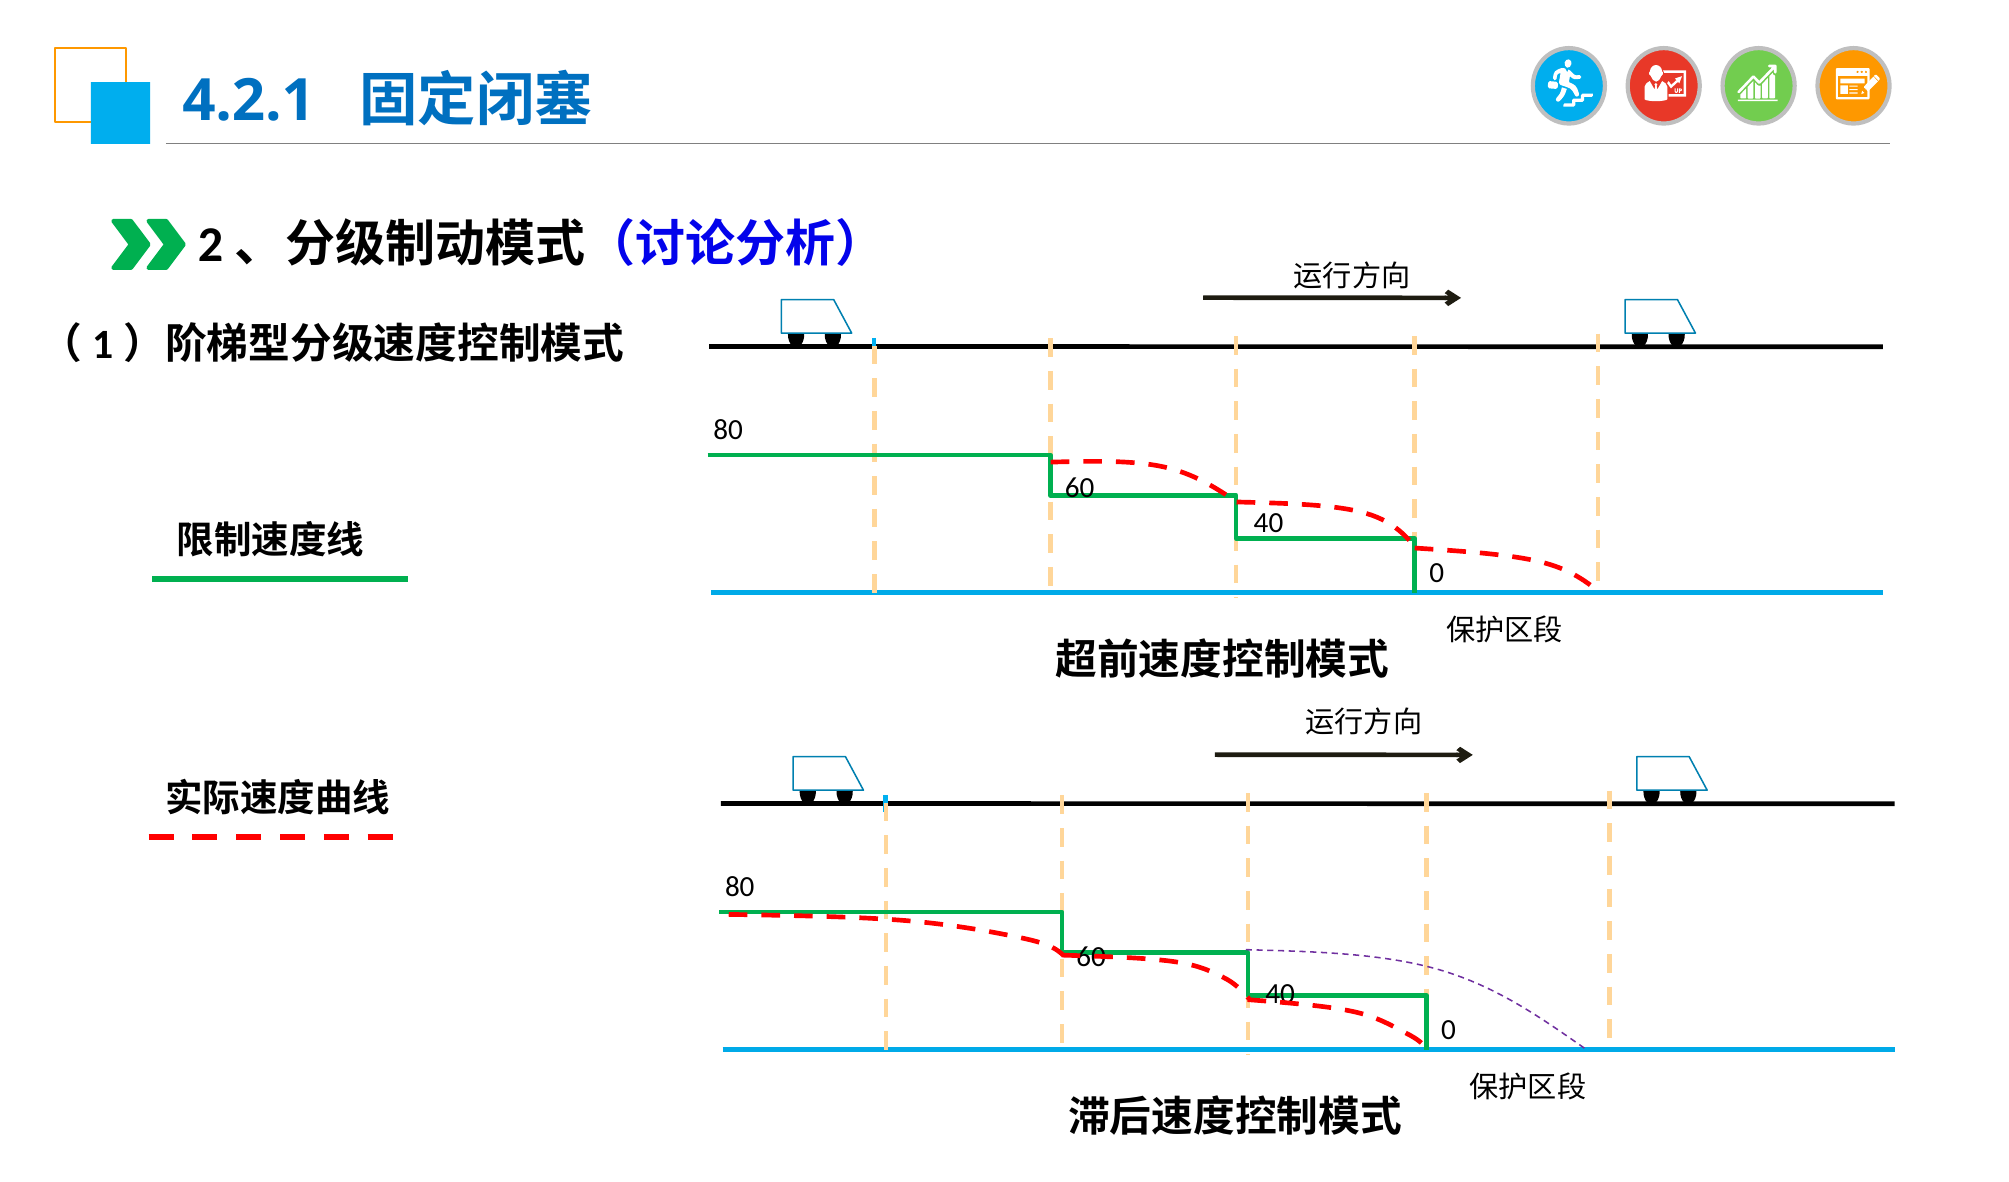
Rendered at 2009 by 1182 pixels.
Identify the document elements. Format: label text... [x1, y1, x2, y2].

text_box （1）阶梯型分级速度控制模式 [25, 309, 640, 375]
text_box 限制速度线 [162, 508, 380, 569]
text_box 4.2.1 固定闭塞 [161, 51, 614, 142]
text_box 滞后速度控制模式 [1053, 1107, 1418, 1148]
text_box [687, 227, 1884, 642]
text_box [699, 672, 1895, 1099]
text_box 实际速度曲线 [150, 766, 406, 827]
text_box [113, 203, 900, 280]
text_box 超前速度控制模式 [1040, 649, 1405, 671]
